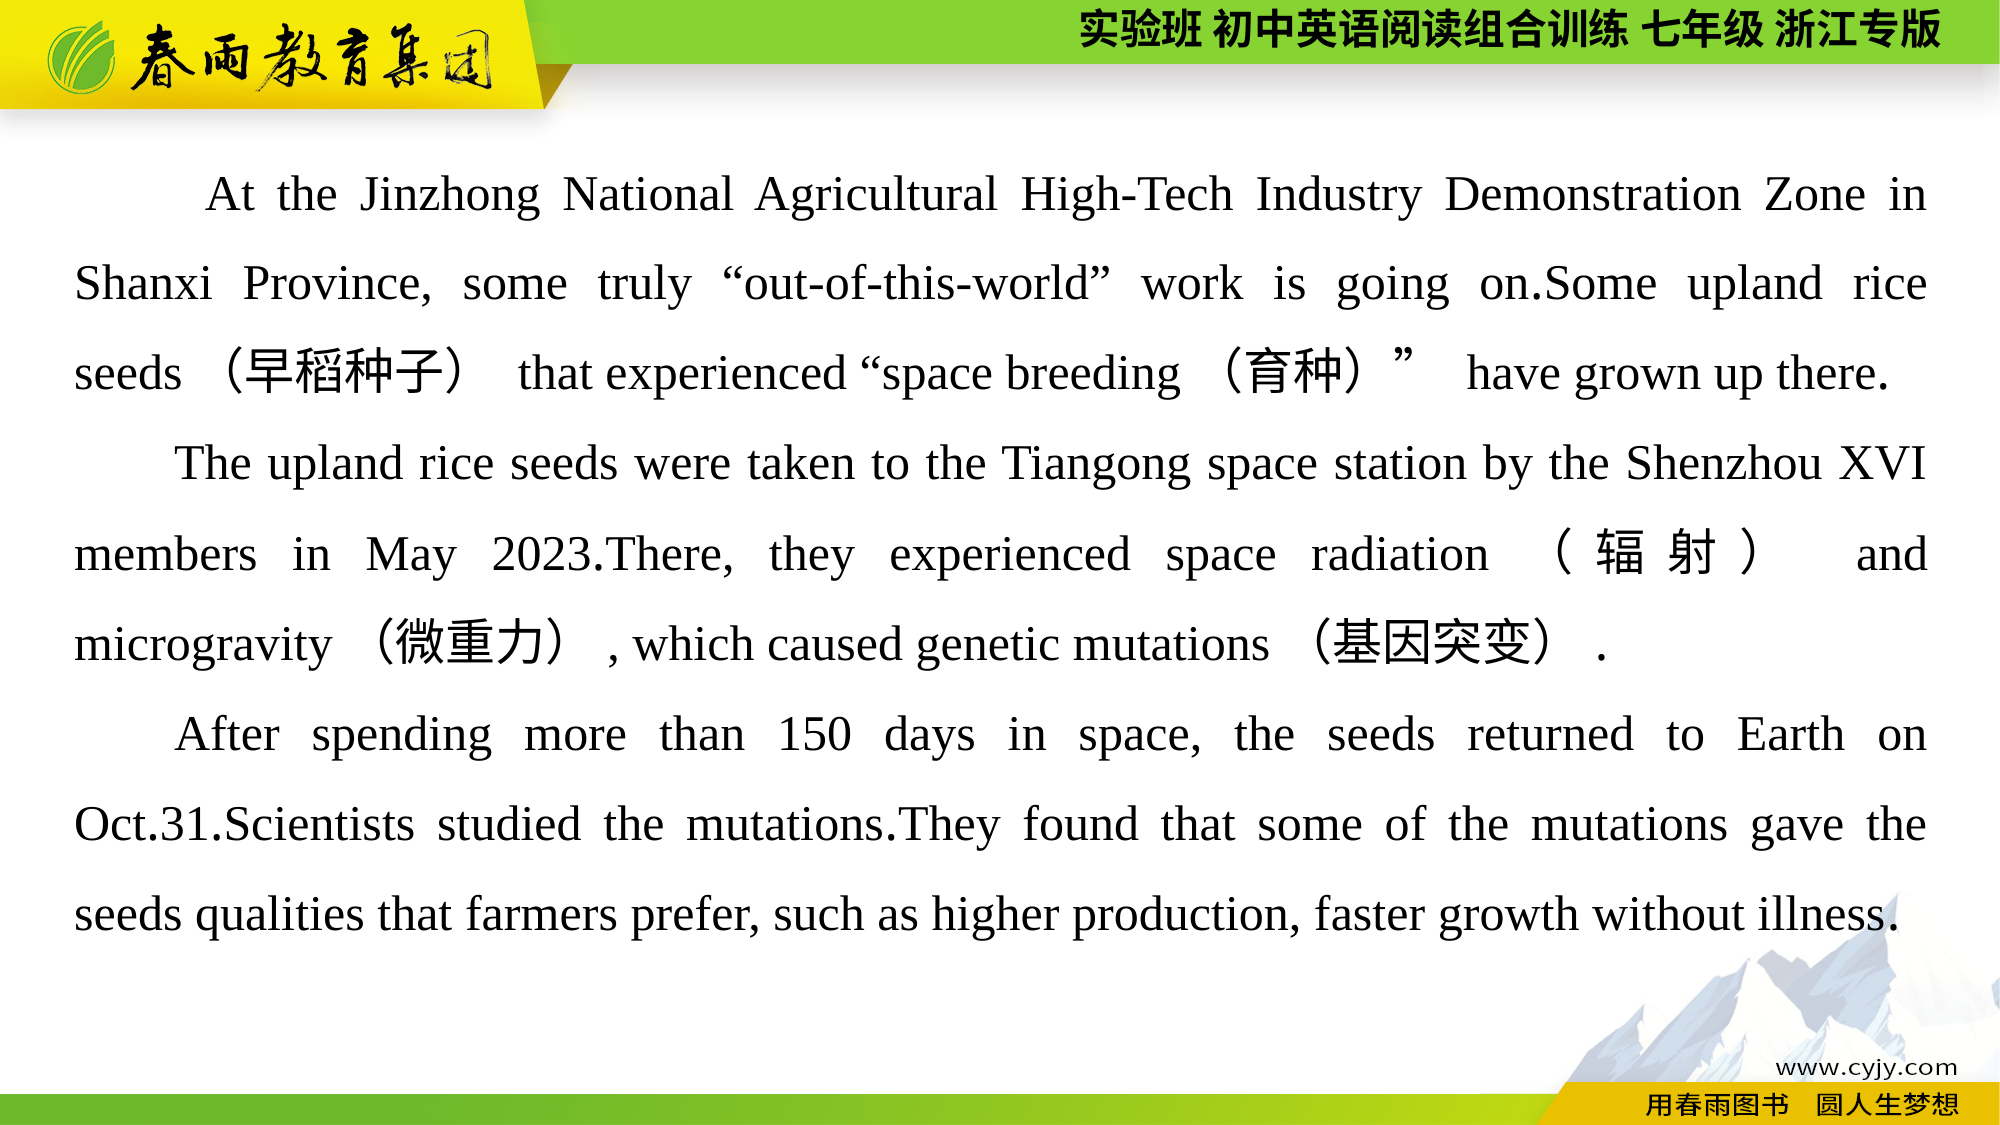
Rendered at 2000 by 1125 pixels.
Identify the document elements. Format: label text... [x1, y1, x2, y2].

picture [0, 0, 2000, 1125]
list At the Jinzhong National Agricultural High-Tech Industry Demonstration Zone in Shanxi Province, some truly “out-of-this-world” work is going on.Some upland rice seeds（早稻种子） that experienced “space breeding（育种）” have grown up there. The upland rice seeds were taken to the Tiangong space station by the Shenzhou XVI members in May 2023.There, they experienced space radiation（辐射） and microgravity（微重力）, which caused genetic mutations（基因突变）. After spending more than 150 days in space, the seeds returned to Earth on Oct.31.Scientists studied the mutations.They found that some of the mutations gave the seeds qualities that farmers prefer, such as higher production, faster growth without illness. [59, 122, 1944, 944]
